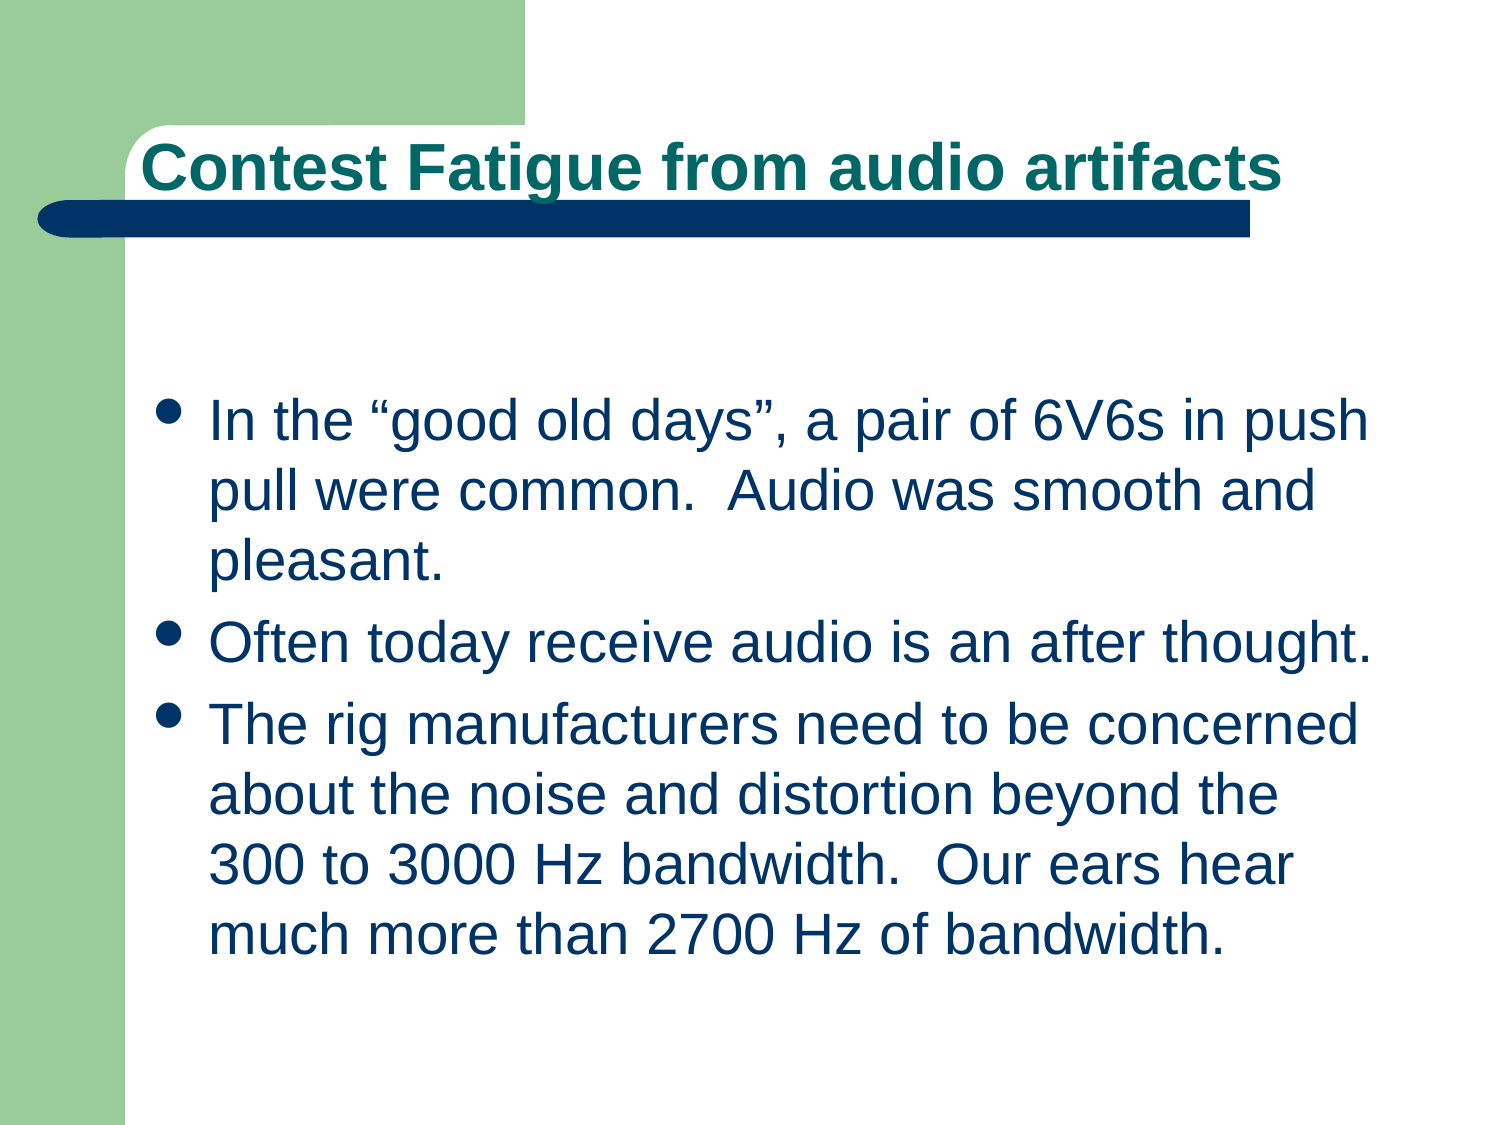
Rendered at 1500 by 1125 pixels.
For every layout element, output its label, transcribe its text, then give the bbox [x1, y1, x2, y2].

title Contest Fatigue from audio artifacts [124, 124, 1426, 213]
list In the “good old days”, a pair of 6V6s in push pull were common. Audio was smooth and pleasant. Often today receive audio is an after thought. The rig manufacturers need to be concerned about the noise and distortion beyond the 300 to 3000 Hz bandwidth. Our ears hear much more than 2700 Hz of bandwidth. [137, 374, 1400, 987]
